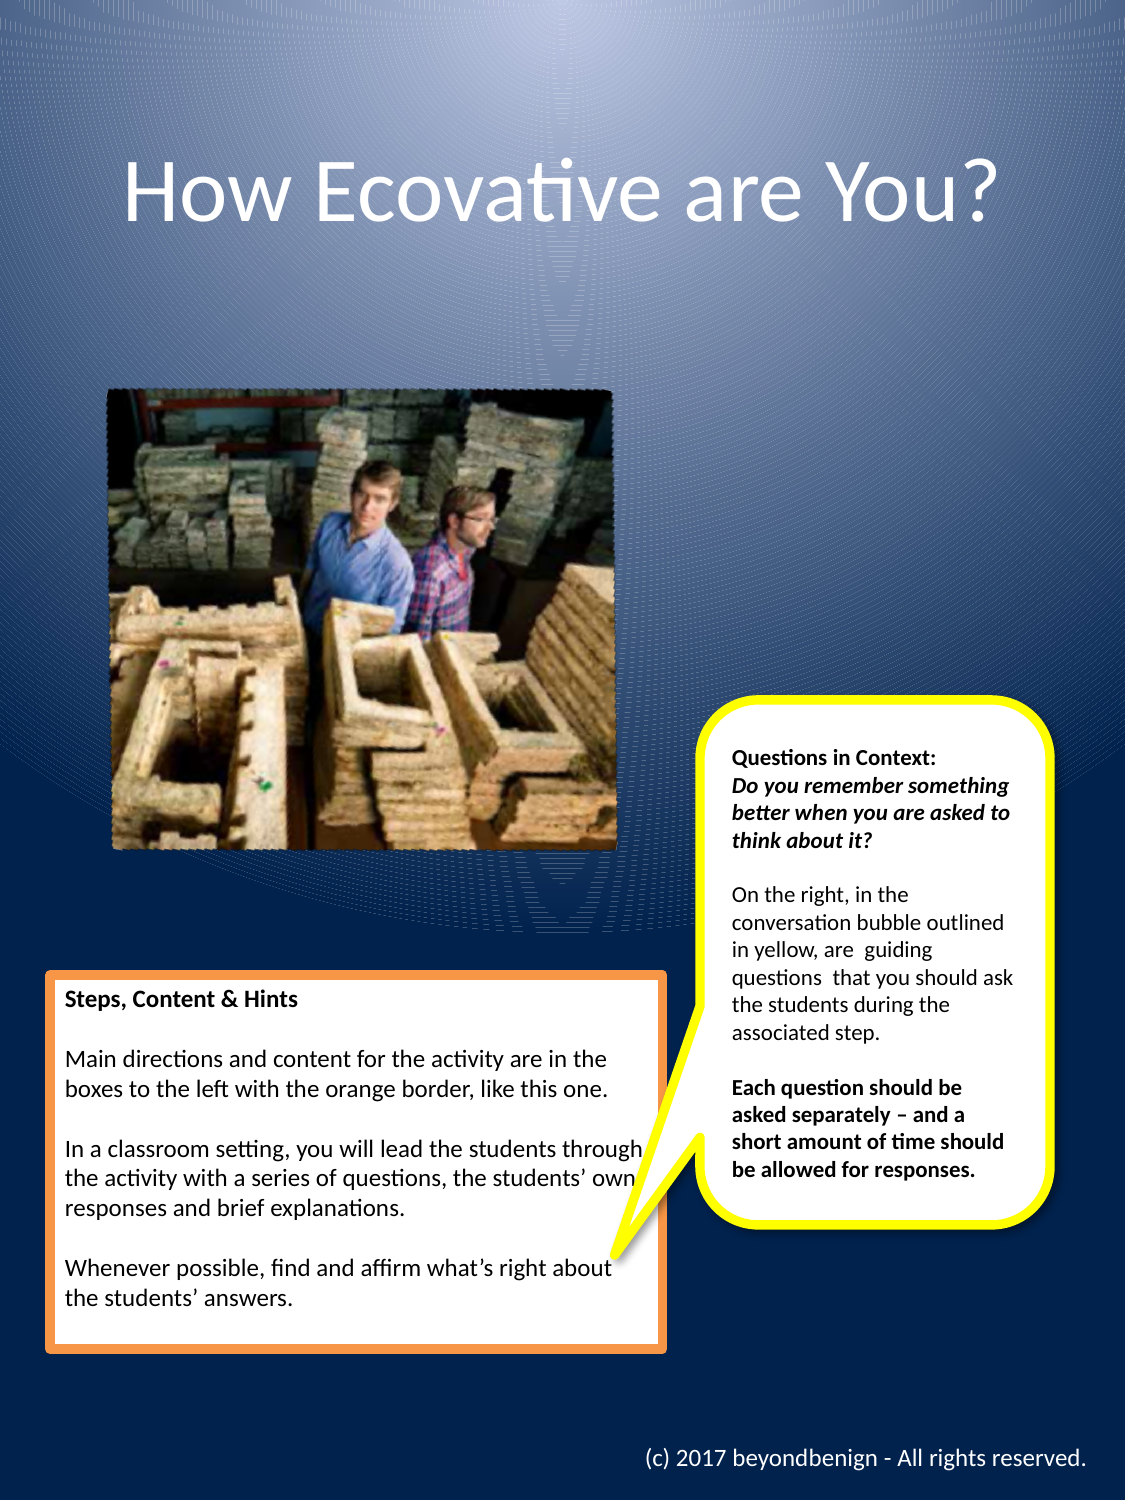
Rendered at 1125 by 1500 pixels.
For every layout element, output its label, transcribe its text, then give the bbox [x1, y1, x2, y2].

footer (c) 2017 beyondbenign - All rights reserved. [612, 1412, 1121, 1500]
picture [4, 276, 720, 963]
title How Ecovative are You? [56, 60, 1069, 310]
text_box Steps, Content & Hints Main directions and content for the activity are in the boxes to the left with the orange border, like this one. In a classroom setting, you will lead the students through the activity with a series of questions, the students’ own responses and brief explanations. Whenever possible, find and affirm what’s right about the students’ answers. [48, 973, 665, 1351]
text_box Questions in Context: Do you remember something better when you are asked to think about it? On the right, in the conversation bubble outlined in yellow, are guiding questions that you should ask the students during the associated step. Each question should be asked separately – and a short amount of time should be allowed for responses. [612, 697, 1053, 1257]
